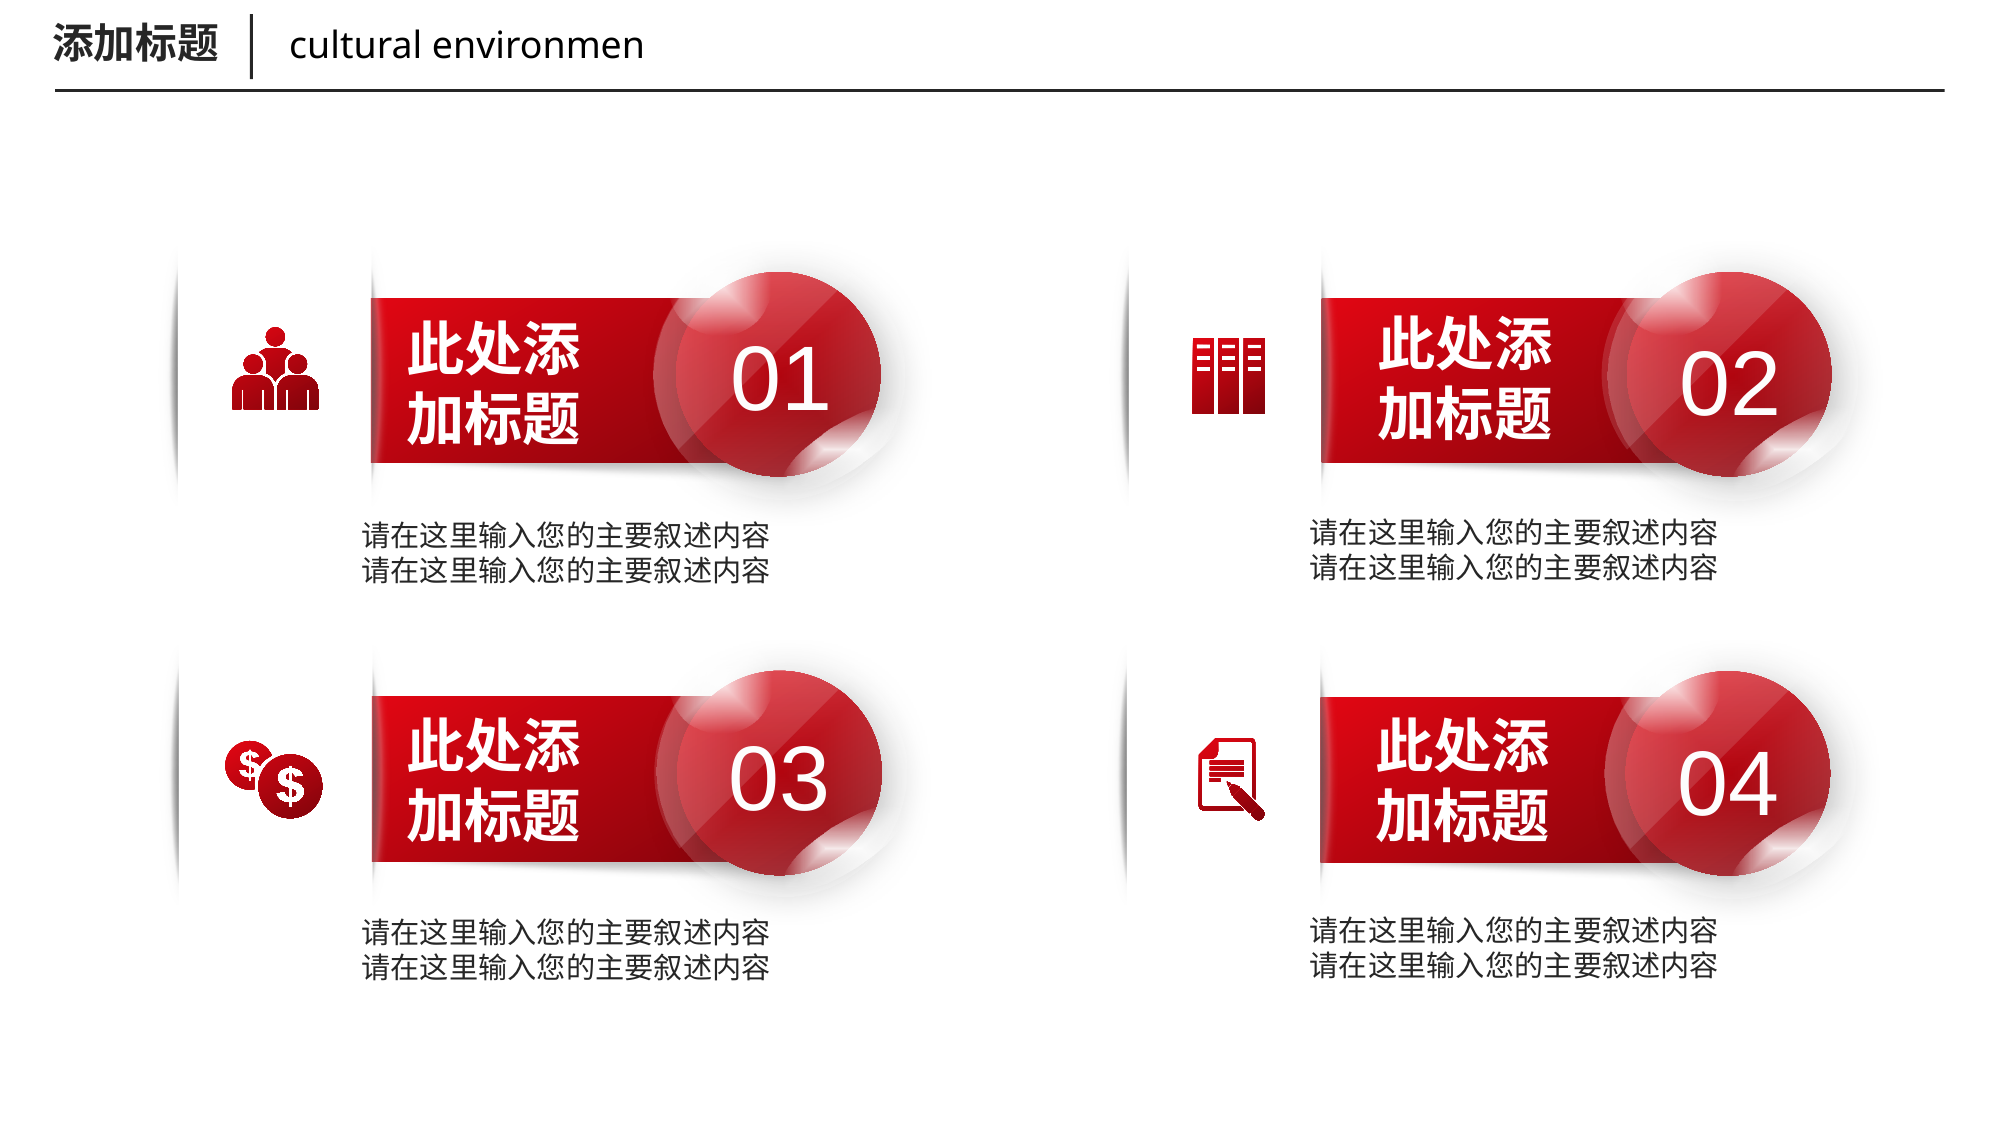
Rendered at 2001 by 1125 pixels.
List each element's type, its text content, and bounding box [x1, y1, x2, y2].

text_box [1604, 630, 1863, 899]
text_box 添加标题 [37, 9, 286, 74]
text_box cultural environmen [274, 13, 925, 73]
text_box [654, 630, 915, 897]
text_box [1343, 298, 1601, 492]
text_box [1107, 240, 1343, 512]
text_box [249, 13, 254, 80]
text_box 请在这里输入您的主要叙述内容 请在这里输入您的主要叙述内容 [346, 907, 786, 1072]
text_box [1342, 697, 1604, 892]
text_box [156, 240, 392, 512]
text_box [653, 231, 913, 500]
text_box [157, 639, 394, 911]
text_box [54, 88, 1946, 93]
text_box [1601, 231, 1864, 501]
text_box 请在这里输入您的主要叙述内容 请在这里输入您的主要叙述内容 [346, 509, 786, 675]
text_box 请在这里输入您的主要叙述内容 请在这里输入您的主要叙述内容 [1295, 904, 1735, 1070]
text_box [1105, 639, 1342, 911]
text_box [394, 696, 654, 891]
text_box 请在这里输入您的主要叙述内容 请在这里输入您的主要叙述内容 [1295, 506, 1735, 672]
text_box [392, 298, 653, 492]
